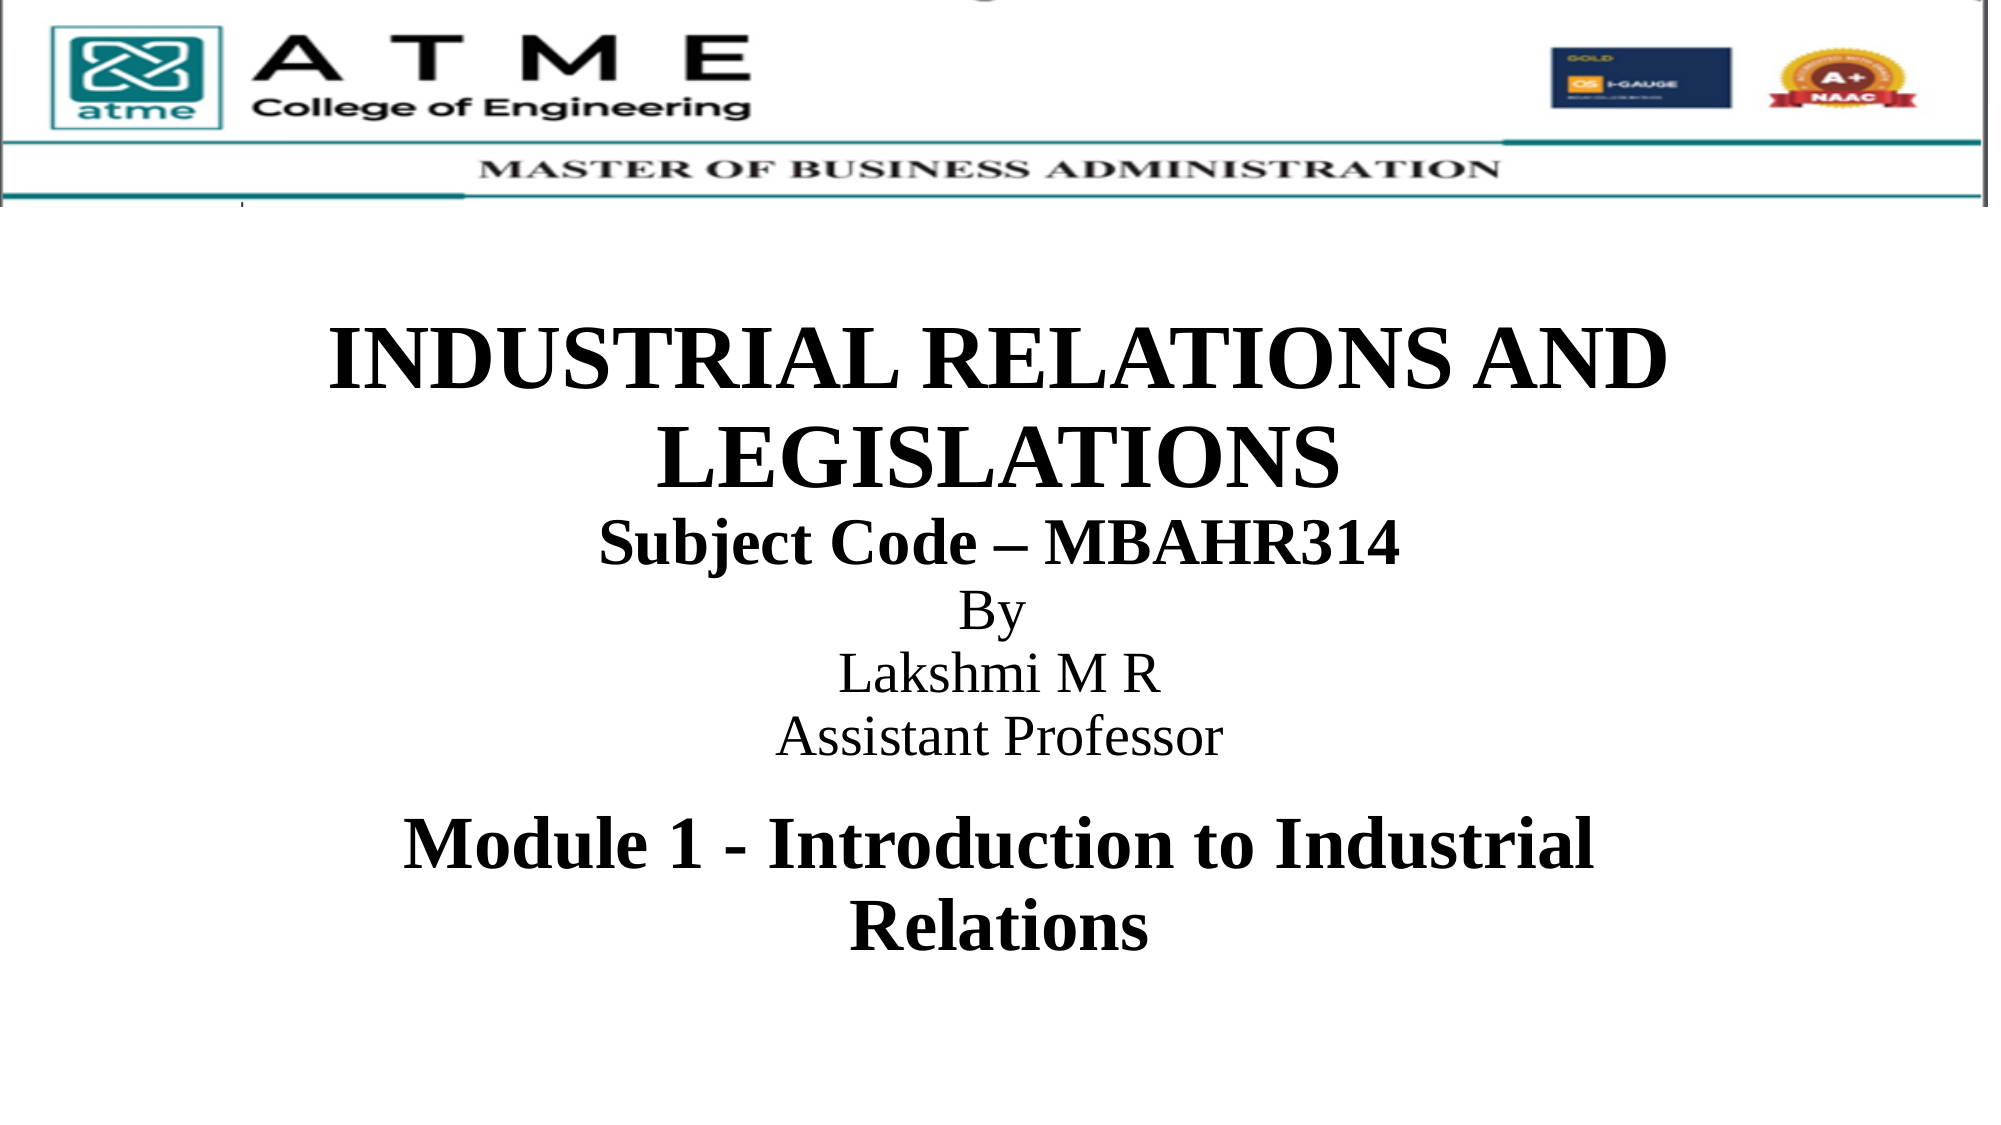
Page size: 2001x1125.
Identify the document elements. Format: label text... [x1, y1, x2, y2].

picture [0, 0, 1988, 207]
subtitle Module 1 - Introduction to Industrial Relations [249, 796, 1750, 994]
title INDUSTRIAL RELATIONS AND LEGISLATIONS Subject Code – MBAHR314 By Lakshmi M R Assistant Professor [249, 282, 1750, 776]
